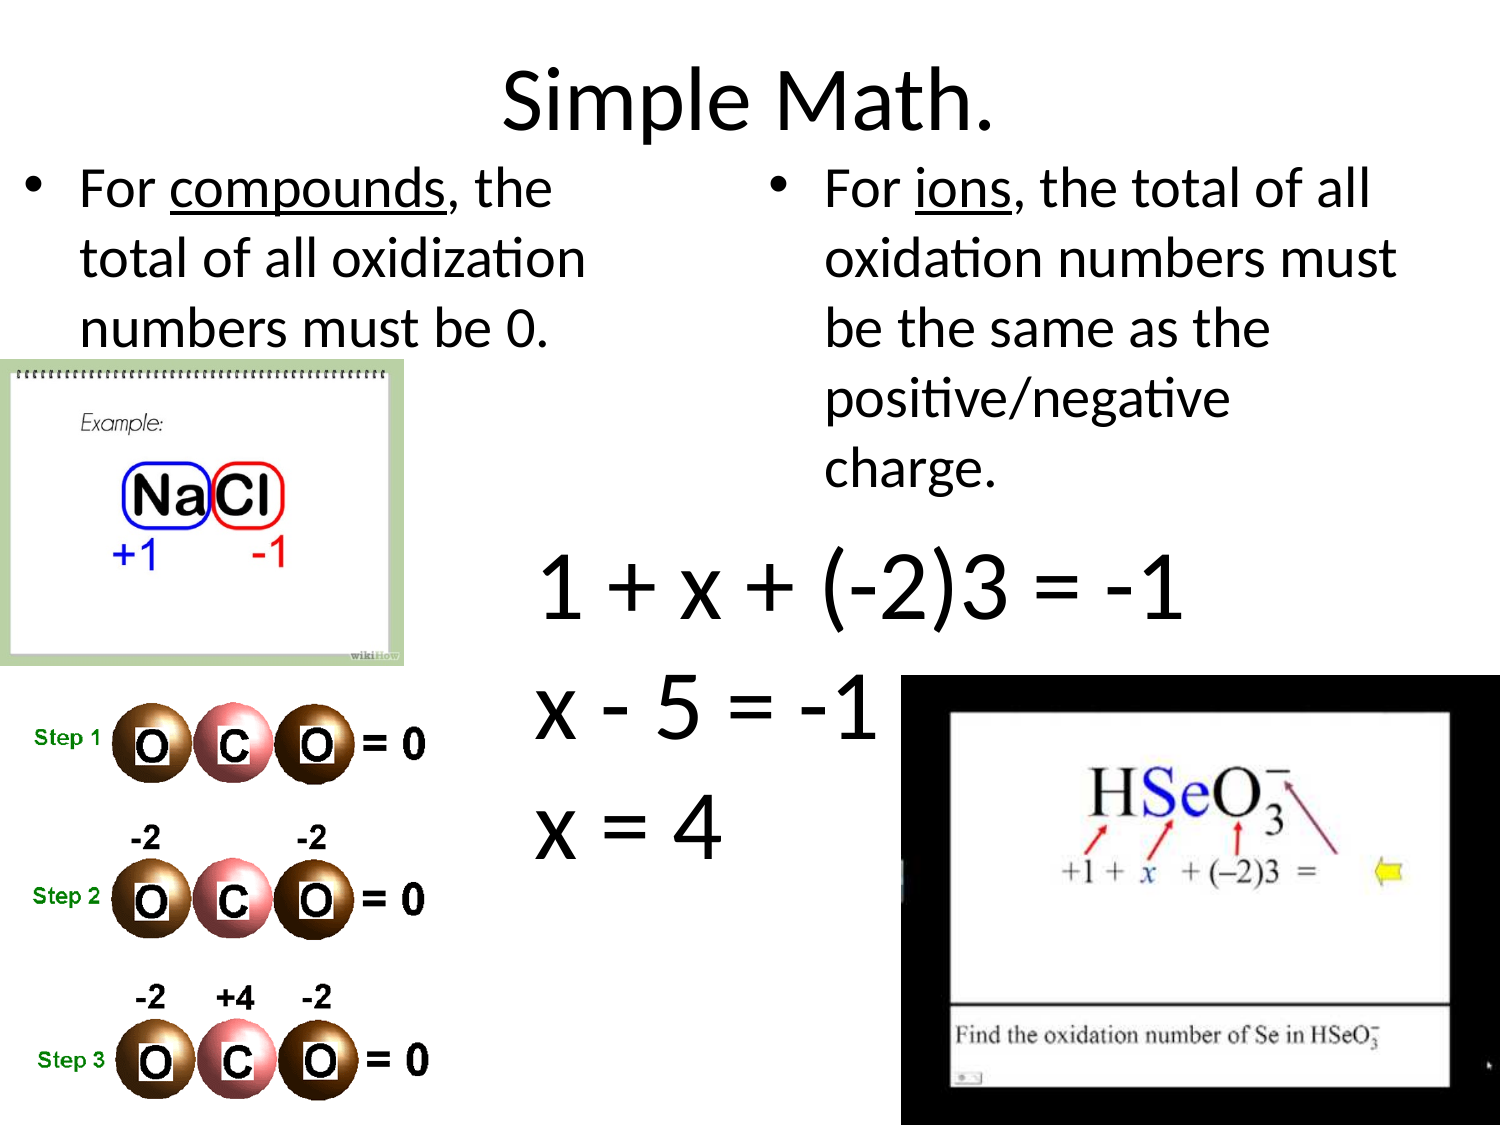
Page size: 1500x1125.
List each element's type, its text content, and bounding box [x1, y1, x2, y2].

picture [0, 359, 405, 666]
list For ions, the total of all oxidation numbers must be the same as the positive/negative charge. [753, 141, 1416, 674]
picture [22, 686, 436, 1113]
text_box 1 + x + (-2)3 = -1 x - 5 = -1 x = 4 [519, 512, 1202, 888]
picture [900, 675, 1500, 1125]
list For compounds, the total of all oxidization numbers must be 0. [8, 141, 671, 884]
title Simple Math. [74, 0, 1425, 188]
